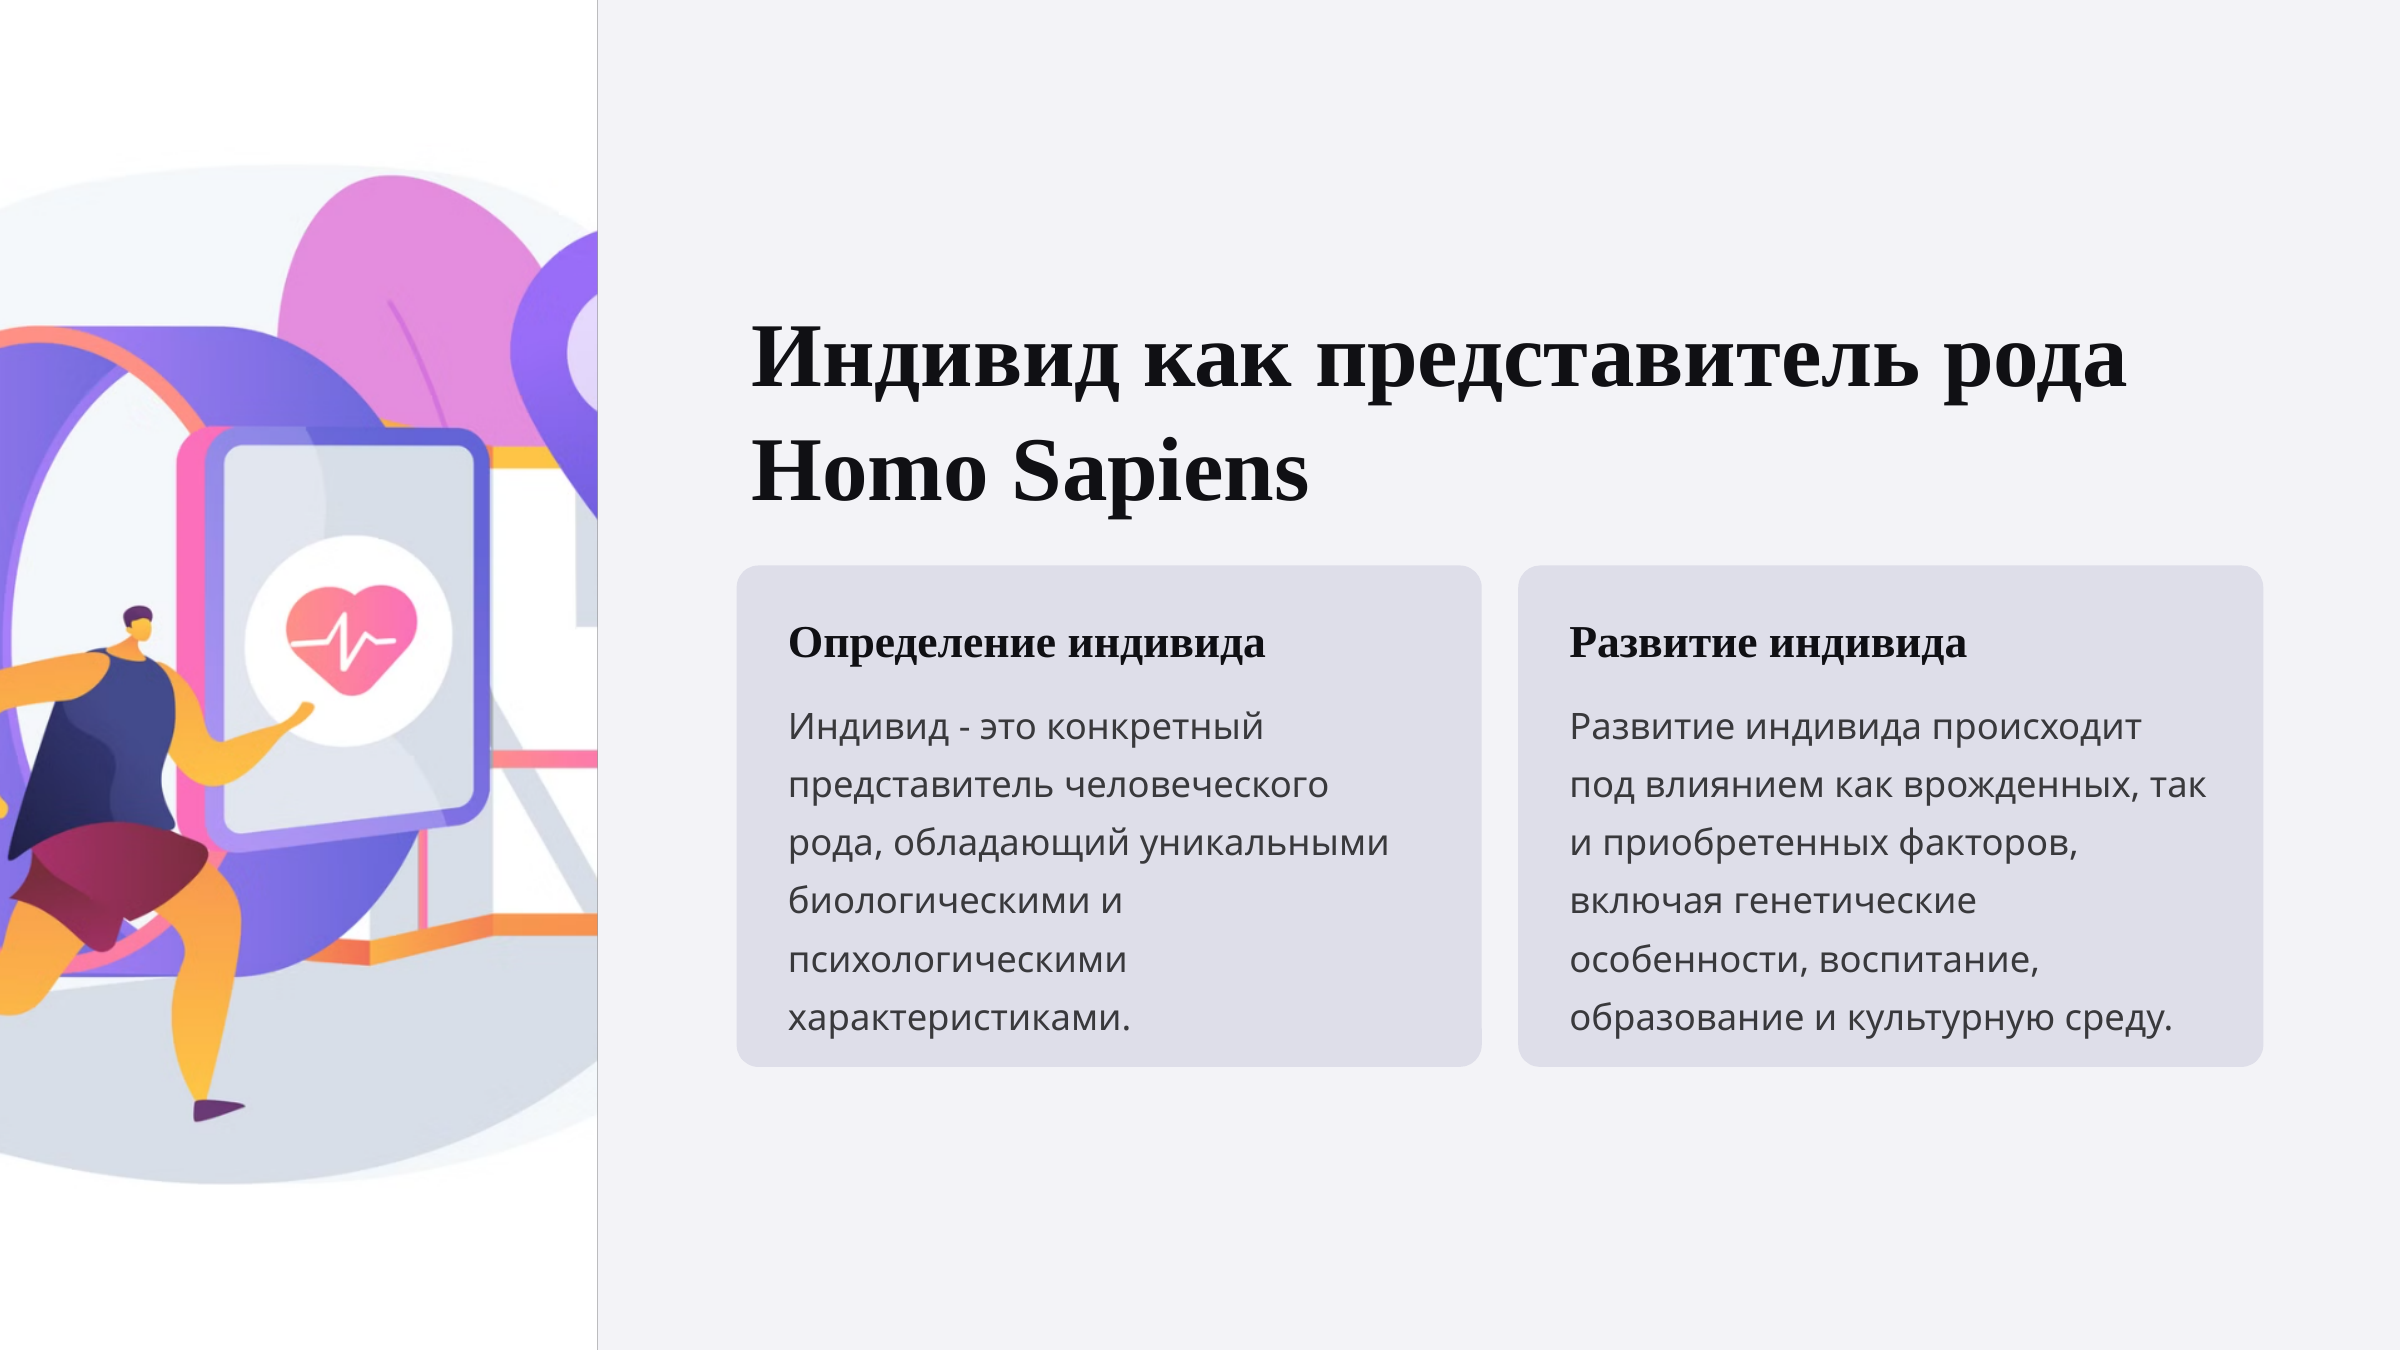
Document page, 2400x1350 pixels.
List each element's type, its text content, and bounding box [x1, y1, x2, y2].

text_box [736, 565, 1482, 1067]
text_box [1518, 565, 2264, 1067]
text_box Индивид - это конкретный представитель человеческого рода, обладающий уникальными биологическими и психологическими характеристиками. [773, 680, 1446, 1031]
picture [0, 0, 599, 1350]
text_box [599, 0, 2400, 1350]
text_box Индивид как представитель рода Homo Sapiens [736, 282, 2264, 511]
text_box Развитие индивида происходит под влиянием как врожденных, так и приобретенных факторов, включая генетические особенности, воспитание, образование и культурную среду. [1554, 680, 2227, 1031]
text_box Развитие индивида [1554, 601, 2011, 659]
text_box Определение индивида [773, 601, 1295, 659]
